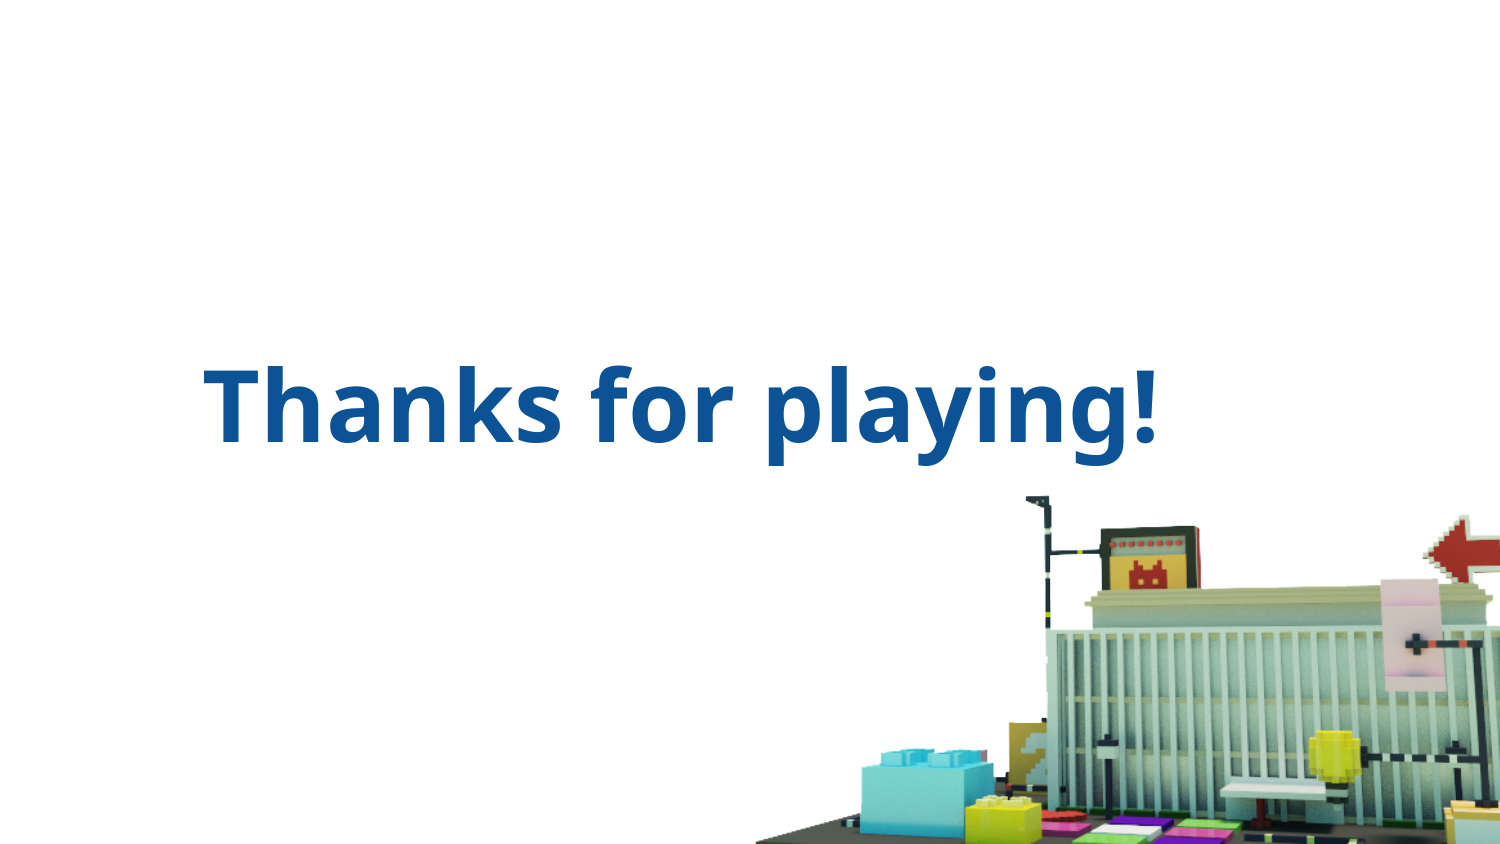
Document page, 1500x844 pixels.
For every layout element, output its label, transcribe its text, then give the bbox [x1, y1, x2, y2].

picture [303, 0, 1500, 844]
title Thanks for playing! [187, 327, 298, 478]
